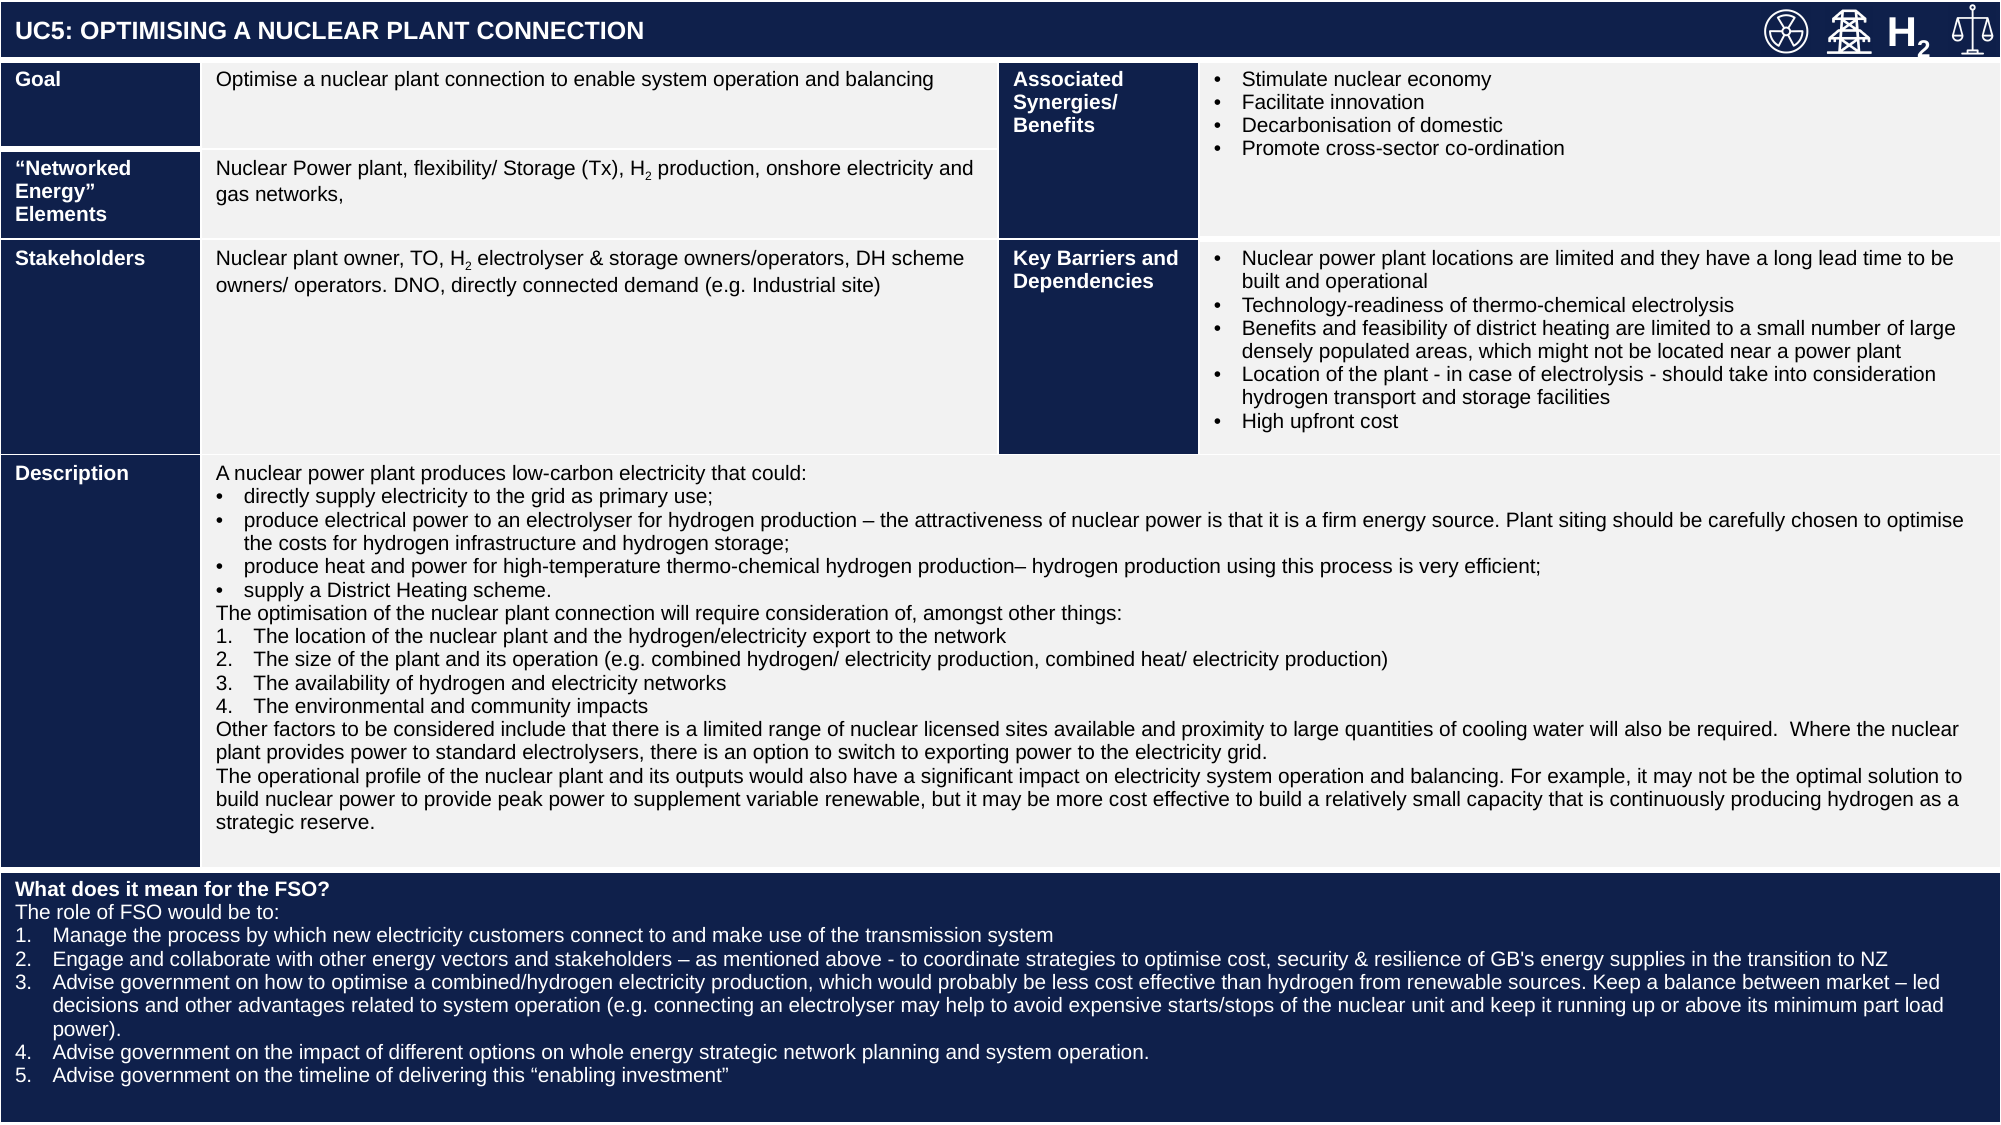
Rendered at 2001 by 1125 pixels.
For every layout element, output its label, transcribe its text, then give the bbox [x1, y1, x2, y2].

table_cell Optimise a nuclear plant connection to enable system operation and balancing [202, 63, 997, 148]
picture [1824, 5, 1873, 56]
table_cell Associated Synergies/ Benefits [999, 63, 1198, 238]
table_cell Nuclear Power plant, flexibility/ Storage (Tx), H2 production, onshore electricity and gas networks, [202, 150, 997, 238]
picture [1948, 4, 1997, 56]
table_cell Stakeholders [1, 240, 200, 454]
table_cell A nuclear power plant produces low-carbon electricity that could: directly supply electricity to the grid as primary use; produce electrical power to an electrolyser for hydrogen production – the attractiveness of nuclear power is that it is a firm energy source. Plant siting should be carefully chosen to optimise the costs for hydrogen infrastructure and hydrogen storage; produce heat and power for high-temperature thermo-chemical hydrogen production– hydrogen production using this process is very efficient; supply a District Heating scheme. The optimisation of the nuclear plant connection will require consideration of, amongst other things: The location of the nuclear plant and the hydrogen/electricity export to the network The size of the plant and its operation (e.g. combined hydrogen/ electricity production, combined heat/ electricity production) The availability of hydrogen and electricity networks The environmental and community impacts Other factors to be considered include that there is a limited range of nuclear licensed sites available and proximity to large quantities of cooling water will also be required. Where the nuclear plant provides power to standard electrolysers, there is an option to switch to exporting power to the electricity grid. The operational profile of the nuclear plant and its outputs would also have a significant impact on electricity system operation and balancing. For example, it may not be the optimal solution to build nuclear power to provide peak power to supplement variable renewable, but it may be more cost effective to build a relatively small capacity that is continuously producing hydrogen as a strategic reserve. [202, 455, 2000, 867]
table_header UC5: OPTIMISING A NUCLEAR PLANT CONNECTION [1, 2, 2000, 57]
table_cell Goal [1, 63, 200, 146]
table_cell Description [1, 455, 200, 867]
table_cell Stimulate nuclear economy Facilitate innovation Decarbonisation of domestic Promote cross-sector co-ordination [1200, 63, 2000, 236]
text_box H2 [1886, 5, 1935, 63]
table_cell Key Barriers and Dependencies [999, 240, 1198, 454]
table_cell Nuclear plant owner, TO, H2 electrolyser & storage owners/operators, DH scheme owners/ operators. DNO, directly connected demand (e.g. Industrial site) [202, 240, 997, 454]
table_cell “Networked Energy” Elements [1, 152, 200, 238]
table_cell Nuclear power plant locations are limited and they have a long lead time to be built and operational Technology-readiness of thermo-chemical electrolysis Benefits and feasibility of district heating are limited to a small number of large densely populated areas, which might not be located near a power plant Location of the plant - in case of electrolysis - should take into consideration hydrogen transport and storage facilities High upfront cost [1200, 242, 2000, 454]
picture [1760, 6, 1811, 54]
table_cell What does it mean for the FSO? The role of FSO would be to: Manage the process by which new electricity customers connect to and make use of the transmission system Engage and collaborate with other energy vectors and stakeholders – as mentioned above - to coordinate strategies to optimise cost, security & resilience of GB's energy supplies in the transition to NZ Advise government on how to optimise a combined/hydrogen electricity production, which would probably be less cost effective than hydrogen from renewable sources. Keep a balance between market – led decisions and other advantages related to system operation (e.g. connecting an electrolyser may help to avoid expensive starts/stops of the nuclear unit and keep it running up or above its minimum part load power). Advise government on the impact of different options on whole energy strategic network planning and system operation. Advise government on the timeline of delivering this “enabling investment” [1, 873, 2000, 1122]
